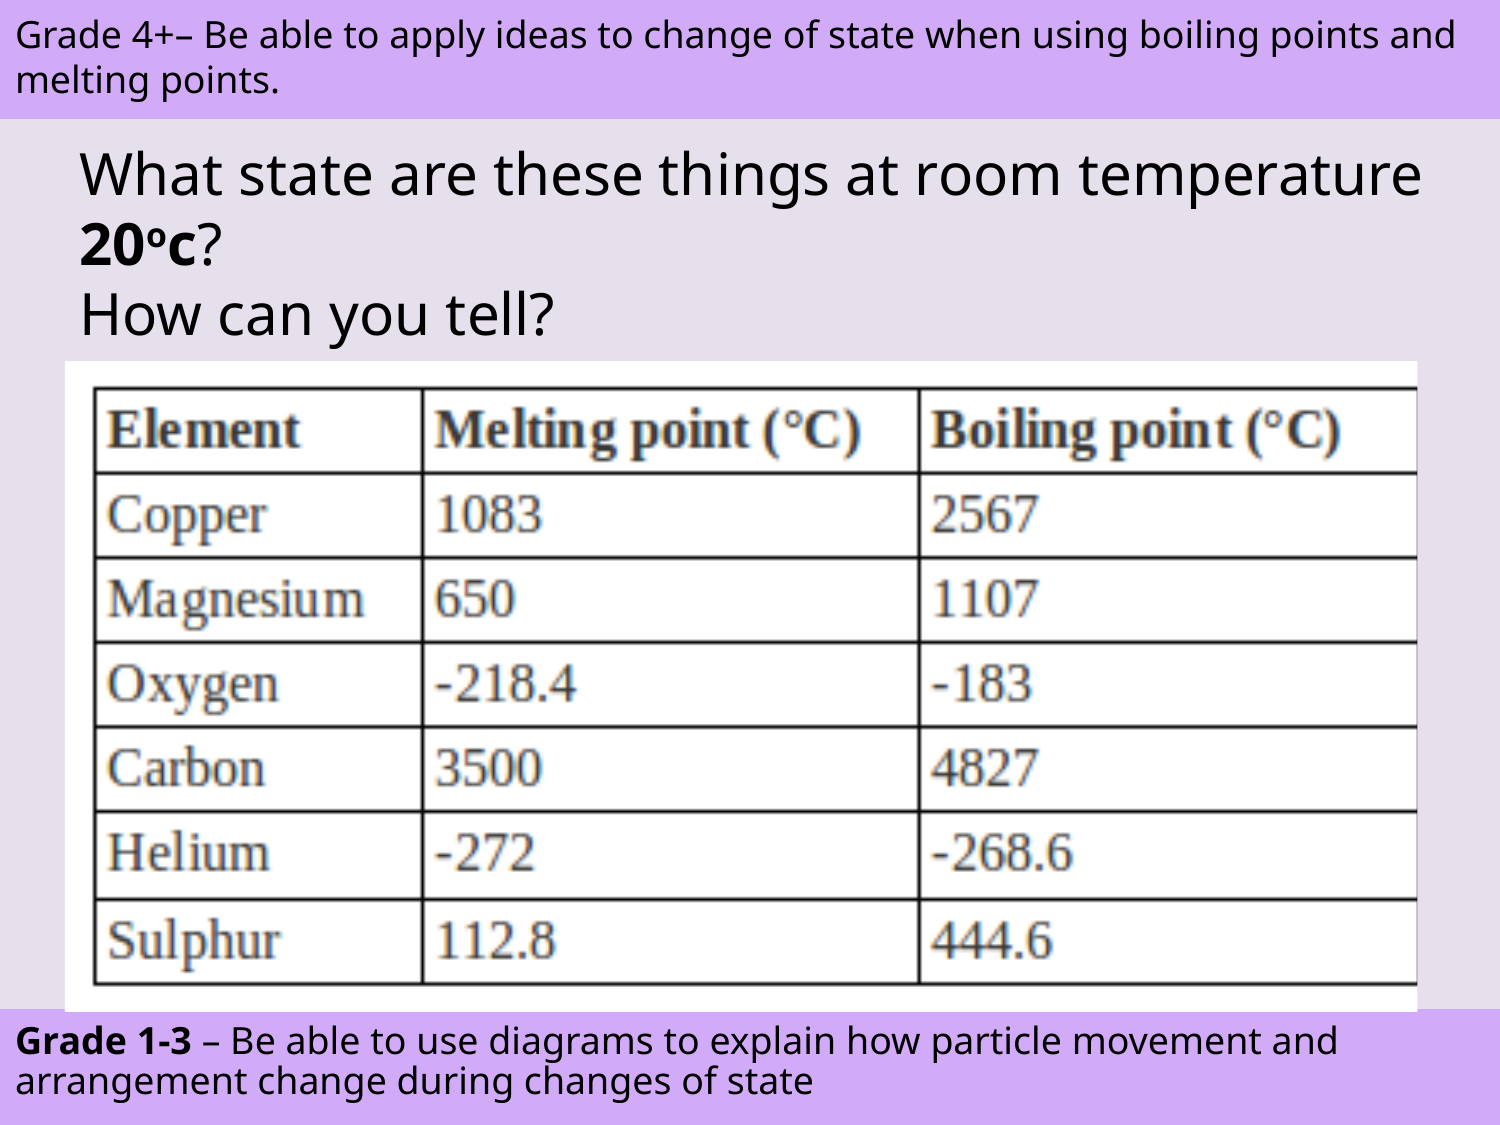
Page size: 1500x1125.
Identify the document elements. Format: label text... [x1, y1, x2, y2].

text_box [0, 218, 1500, 1009]
text_box Grade 4+– Be able to apply ideas to change of state when using boiling points and melting points. [0, 3, 1500, 218]
text_box Grade 1-3 – Be able to use diagrams to explain how particle movement and arrangement change during changes of state [0, 1014, 1500, 1125]
text_box What state are these things at room temperature 20oc? How can you tell? [64, 218, 1500, 355]
picture [64, 361, 1418, 1014]
